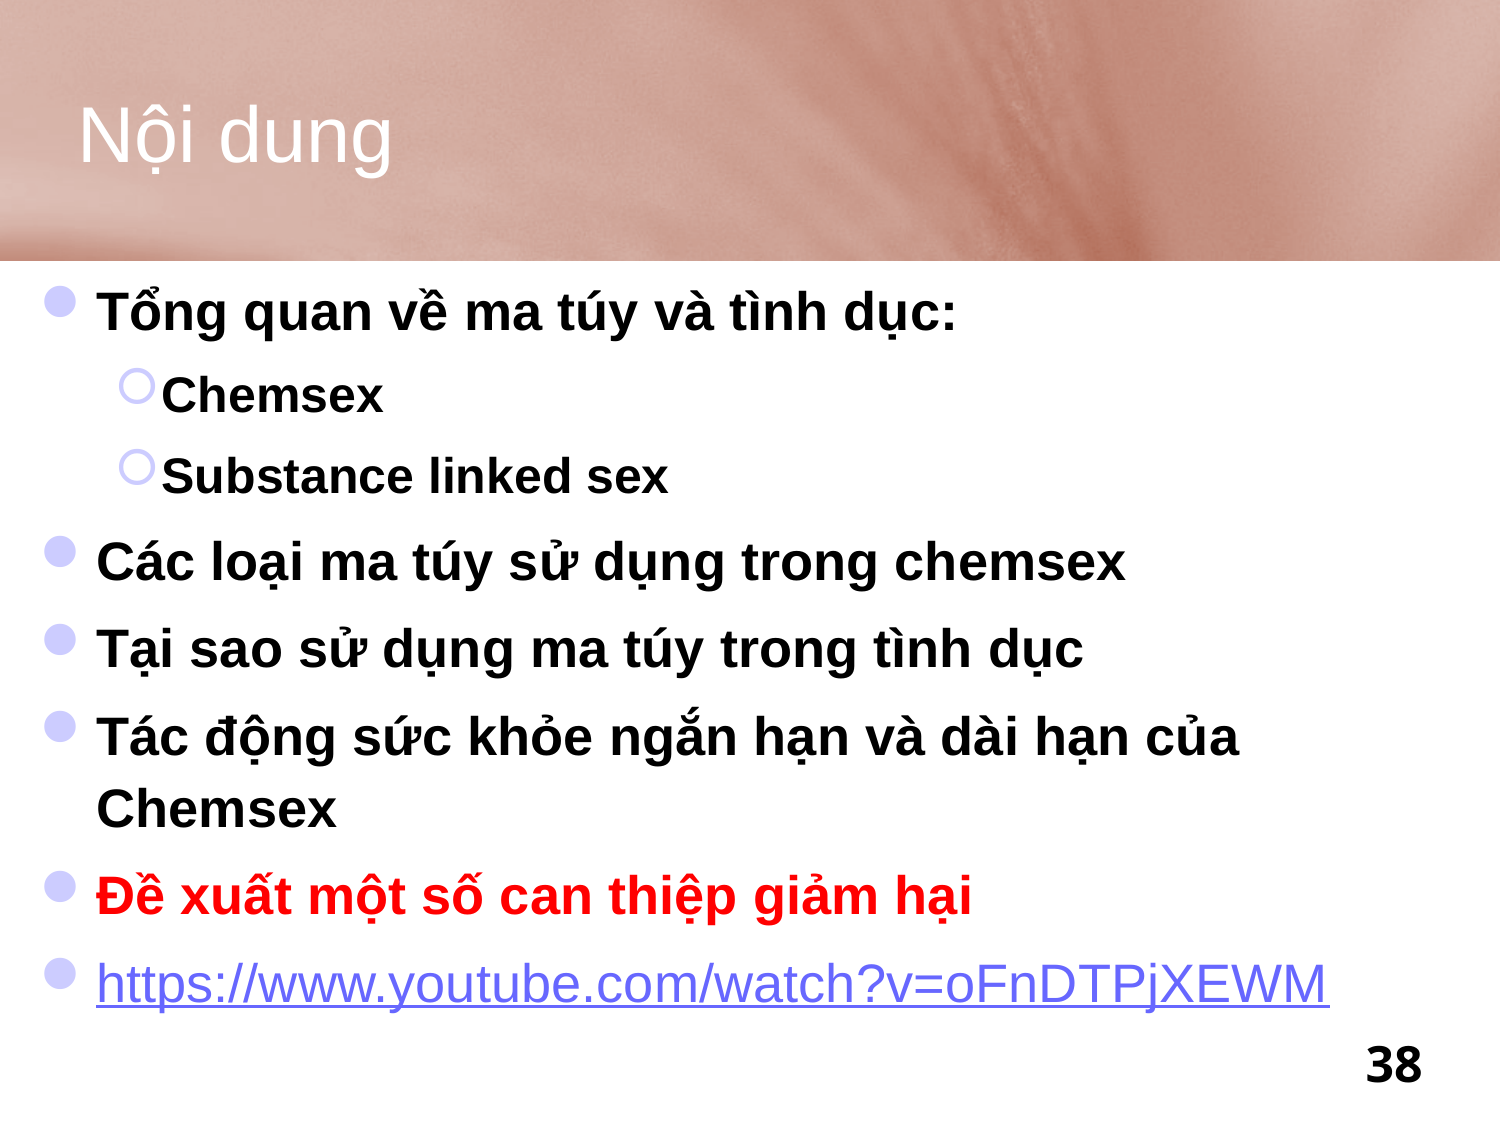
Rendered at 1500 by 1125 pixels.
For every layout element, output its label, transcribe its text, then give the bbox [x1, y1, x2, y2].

slide_number 38 [1087, 1063, 1438, 1101]
list Tổng quan về ma túy và tình dục: Chemsex Substance linked sex Các loại ma túy sử dụng trong chemsex Tại sao sử dụng ma túy trong tình dục Tác động sức khỏe ngắn hạn và dài hạn của Chemsex Đề xuất một số can thiệp giảm hại https://www.youtube.com/watch?v=oFnDTPjXEWM [24, 262, 1476, 1063]
title Nội dung [62, 37, 1413, 226]
picture [0, 0, 1500, 261]
